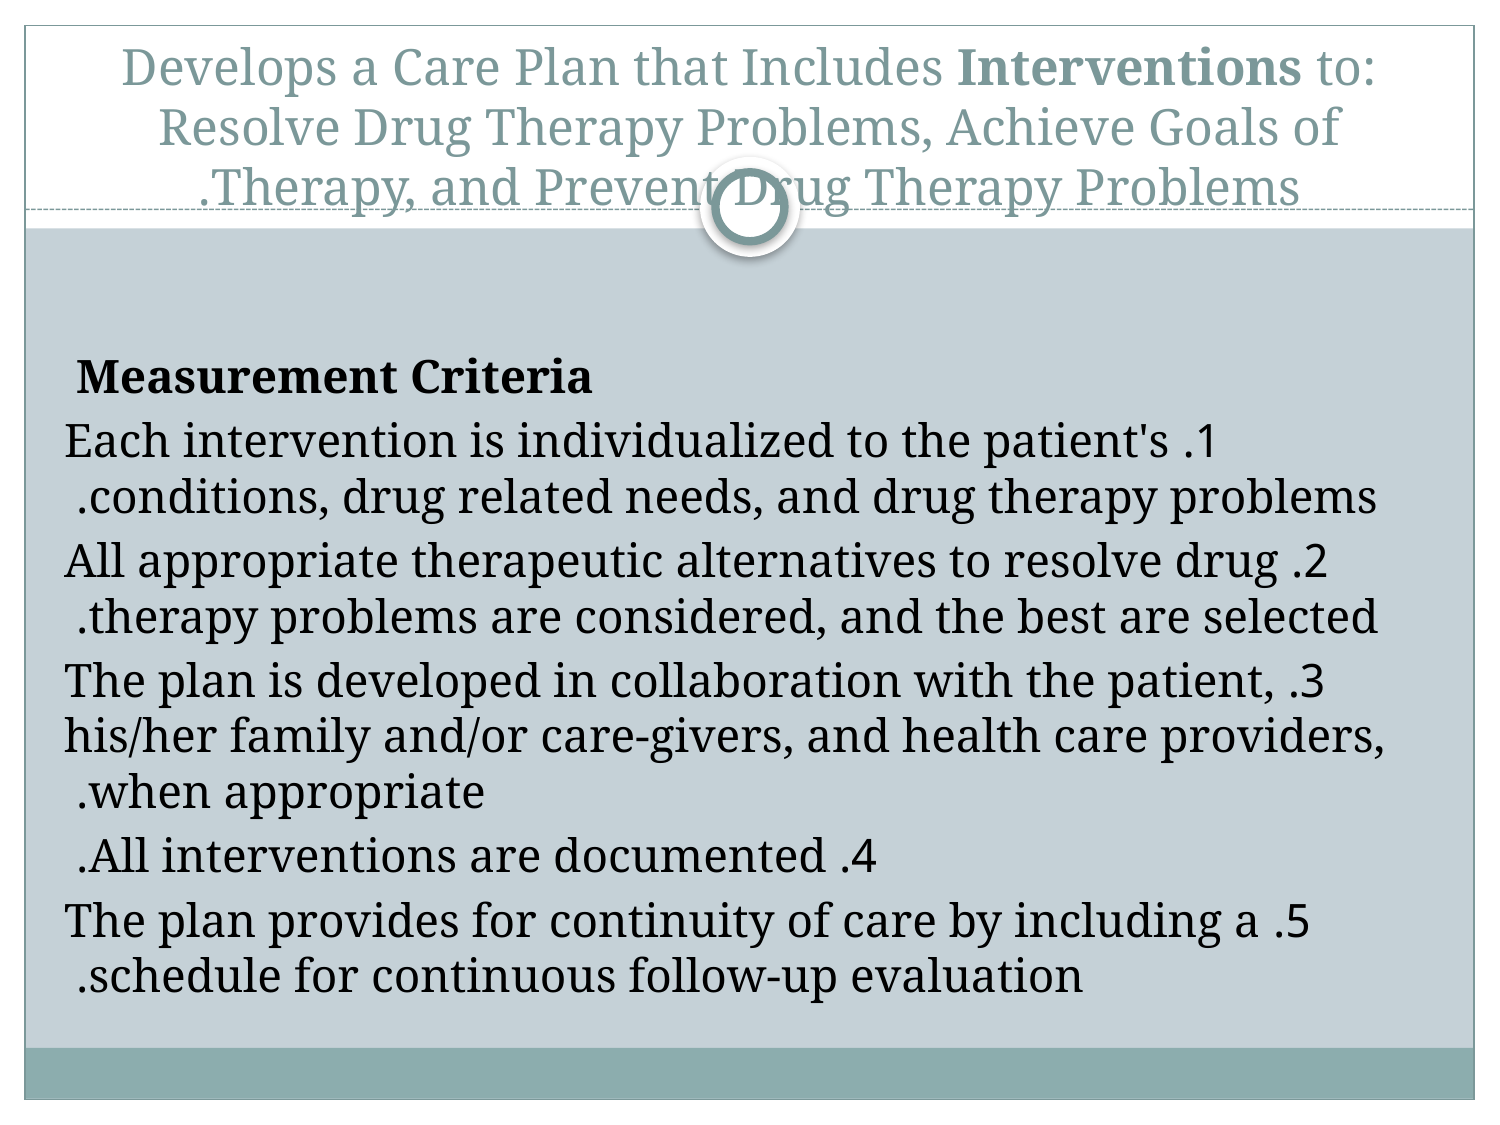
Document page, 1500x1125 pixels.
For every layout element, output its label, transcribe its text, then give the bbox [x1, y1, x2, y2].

title Develops a Care Plan that Includes Interventions to: Resolve Drug Therapy Problems, Achieve Goals of Therapy, and Prevent Drug Therapy Problems. [49, 98, 1450, 223]
list Measurement Criteria 1. Each intervention is individualized to the patient's conditions, drug related needs, and drug therapy problems. 2. All appropriate therapeutic alternatives to resolve drug therapy problems are considered, and the best are selected. 3. The plan is developed in collaboration with the patient, his/her family and/or care-givers, and health care providers, when appropriate. 4. All interventions are documented. 5. The plan provides for continuity of care by including a schedule for continuous follow-up evaluation. [49, 339, 1445, 1090]
